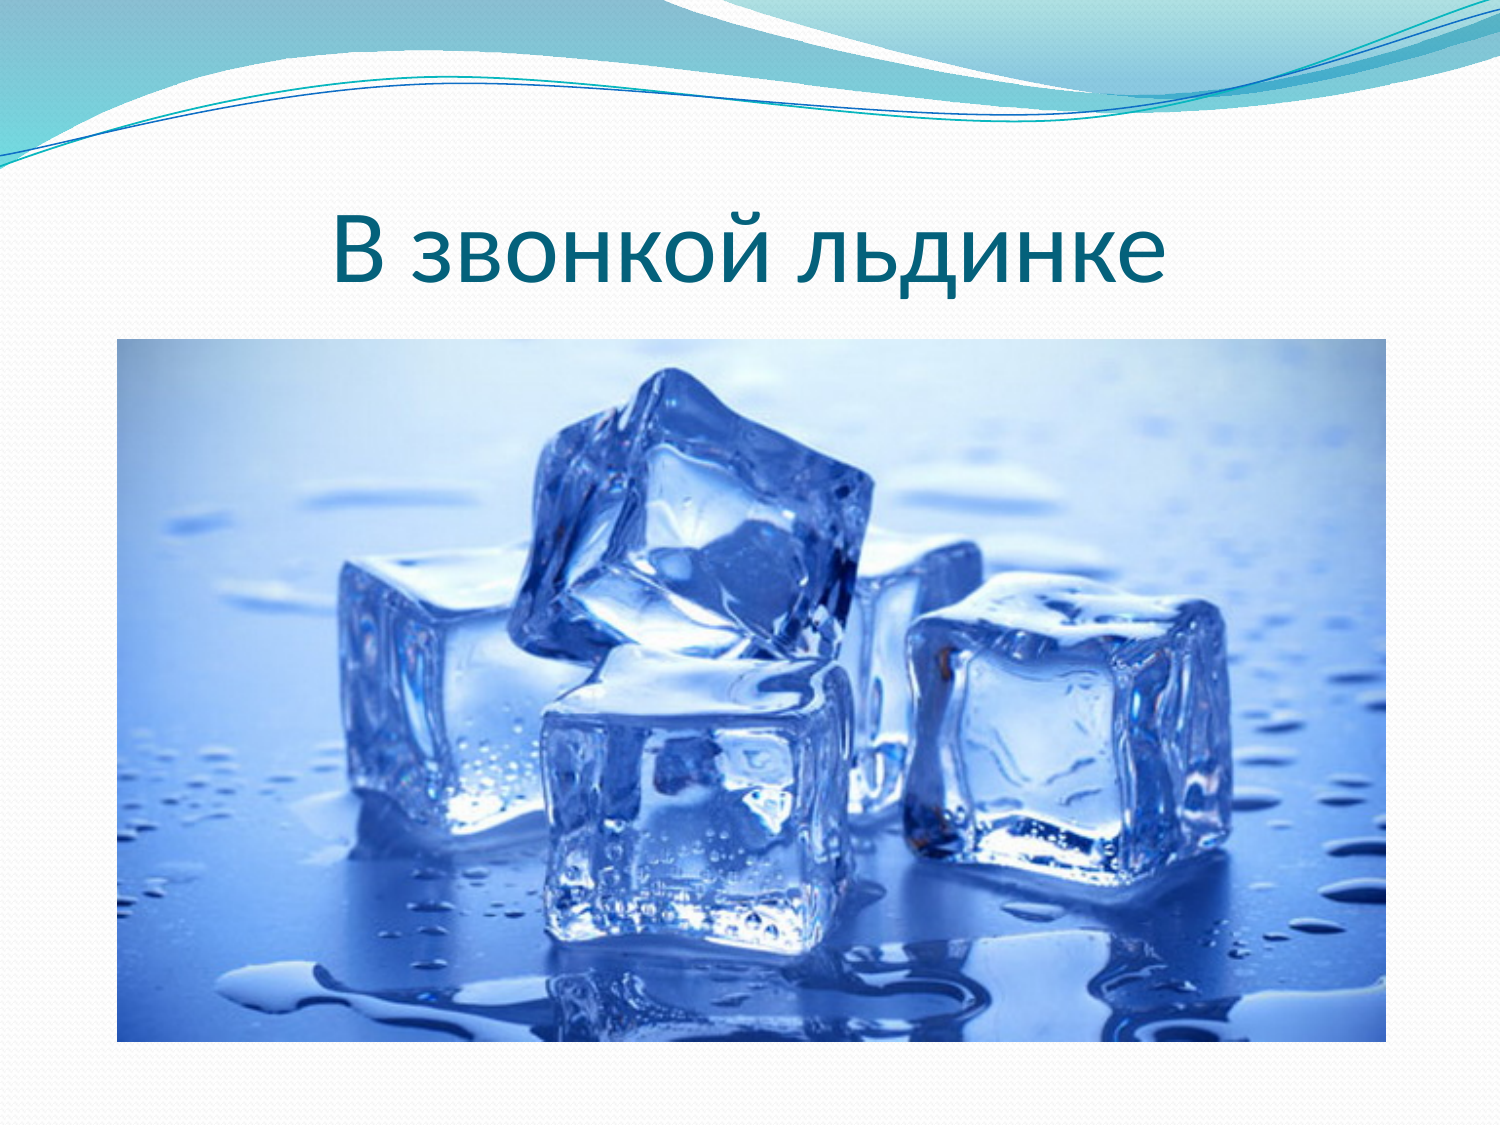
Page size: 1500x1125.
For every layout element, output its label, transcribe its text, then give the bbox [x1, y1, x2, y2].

title В звонкой льдинке [75, 115, 1425, 303]
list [116, 339, 1386, 1042]
